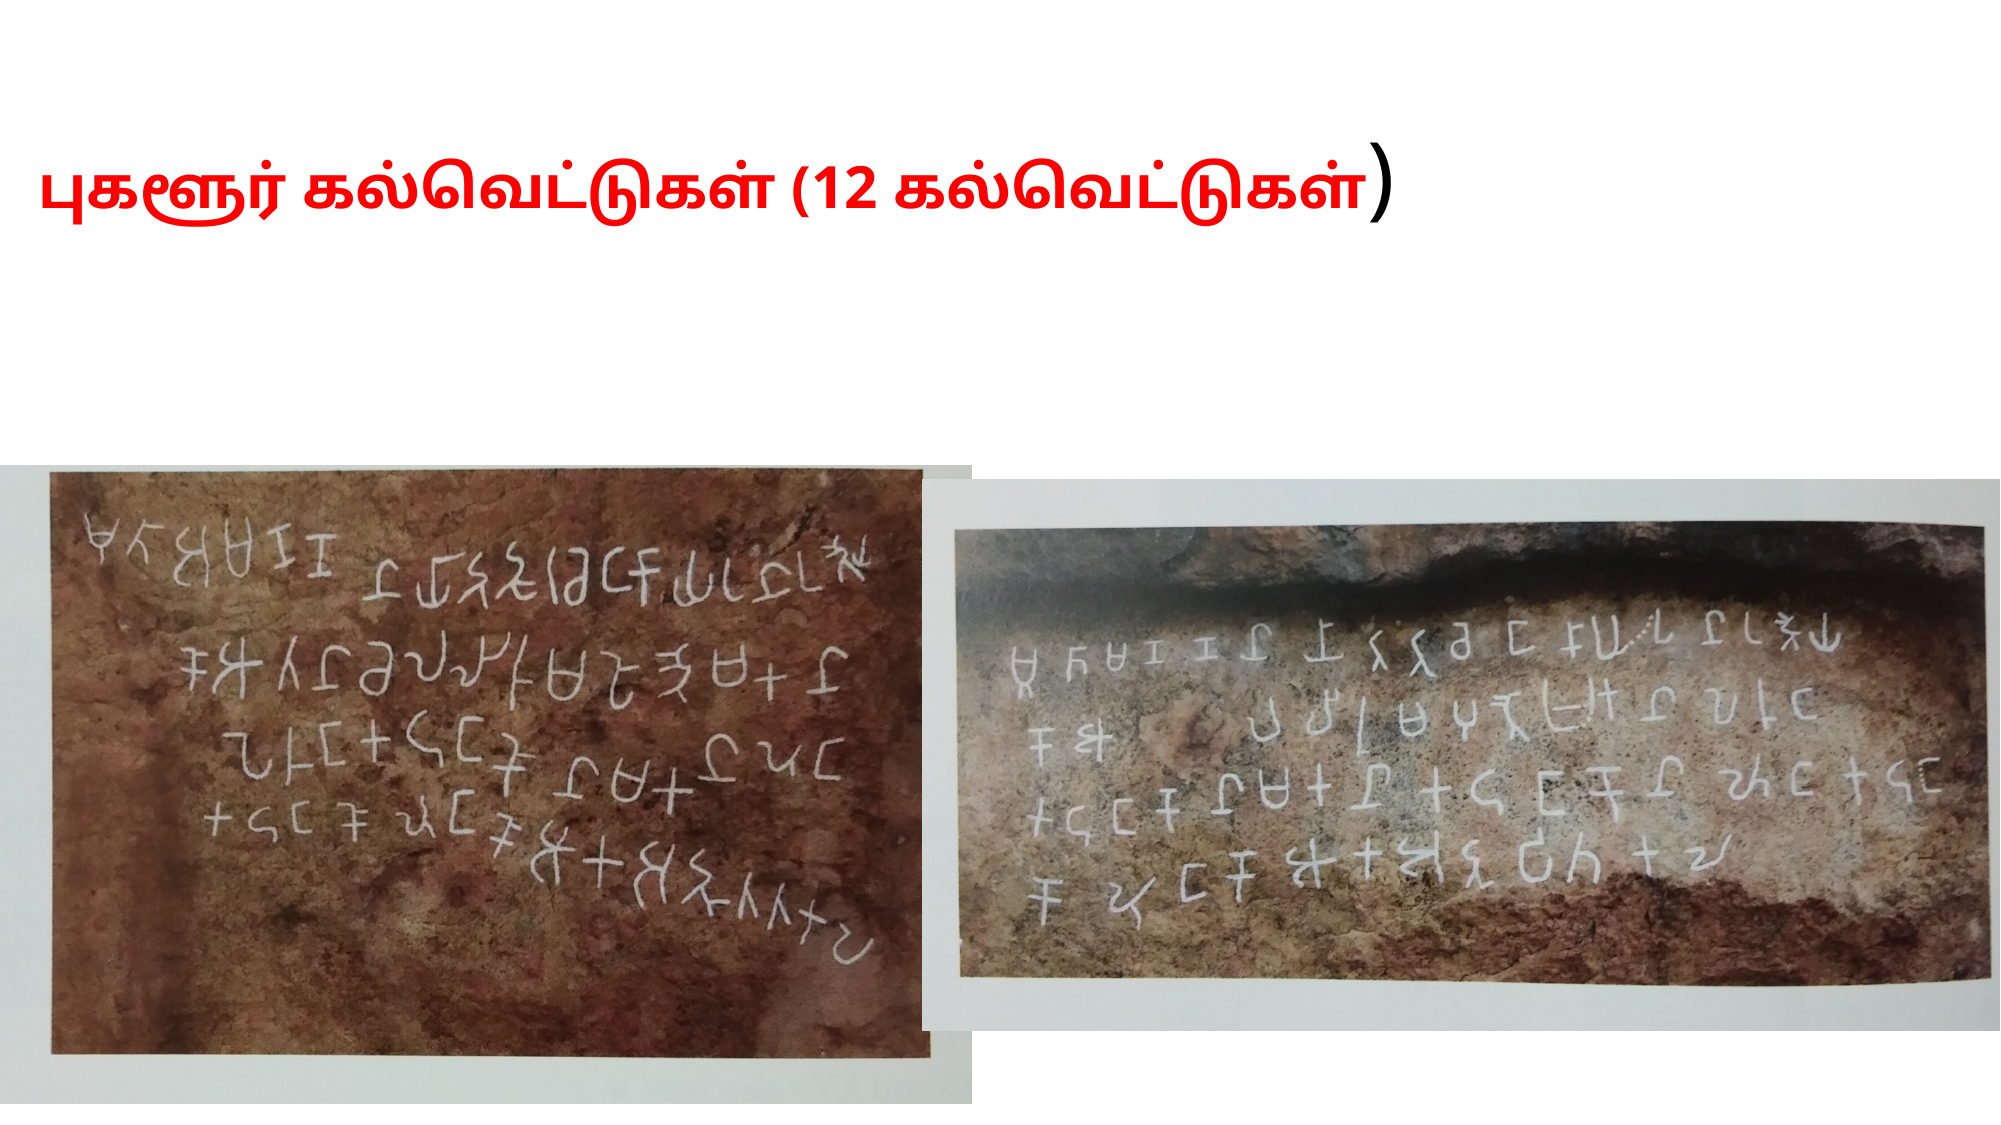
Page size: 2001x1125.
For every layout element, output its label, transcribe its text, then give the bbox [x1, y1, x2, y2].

title புகளூர் கல்வெட்டுகள் (12 கல்வெட்டுகள்) [23, 94, 2000, 265]
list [0, 465, 972, 1104]
picture [922, 479, 2000, 1031]
